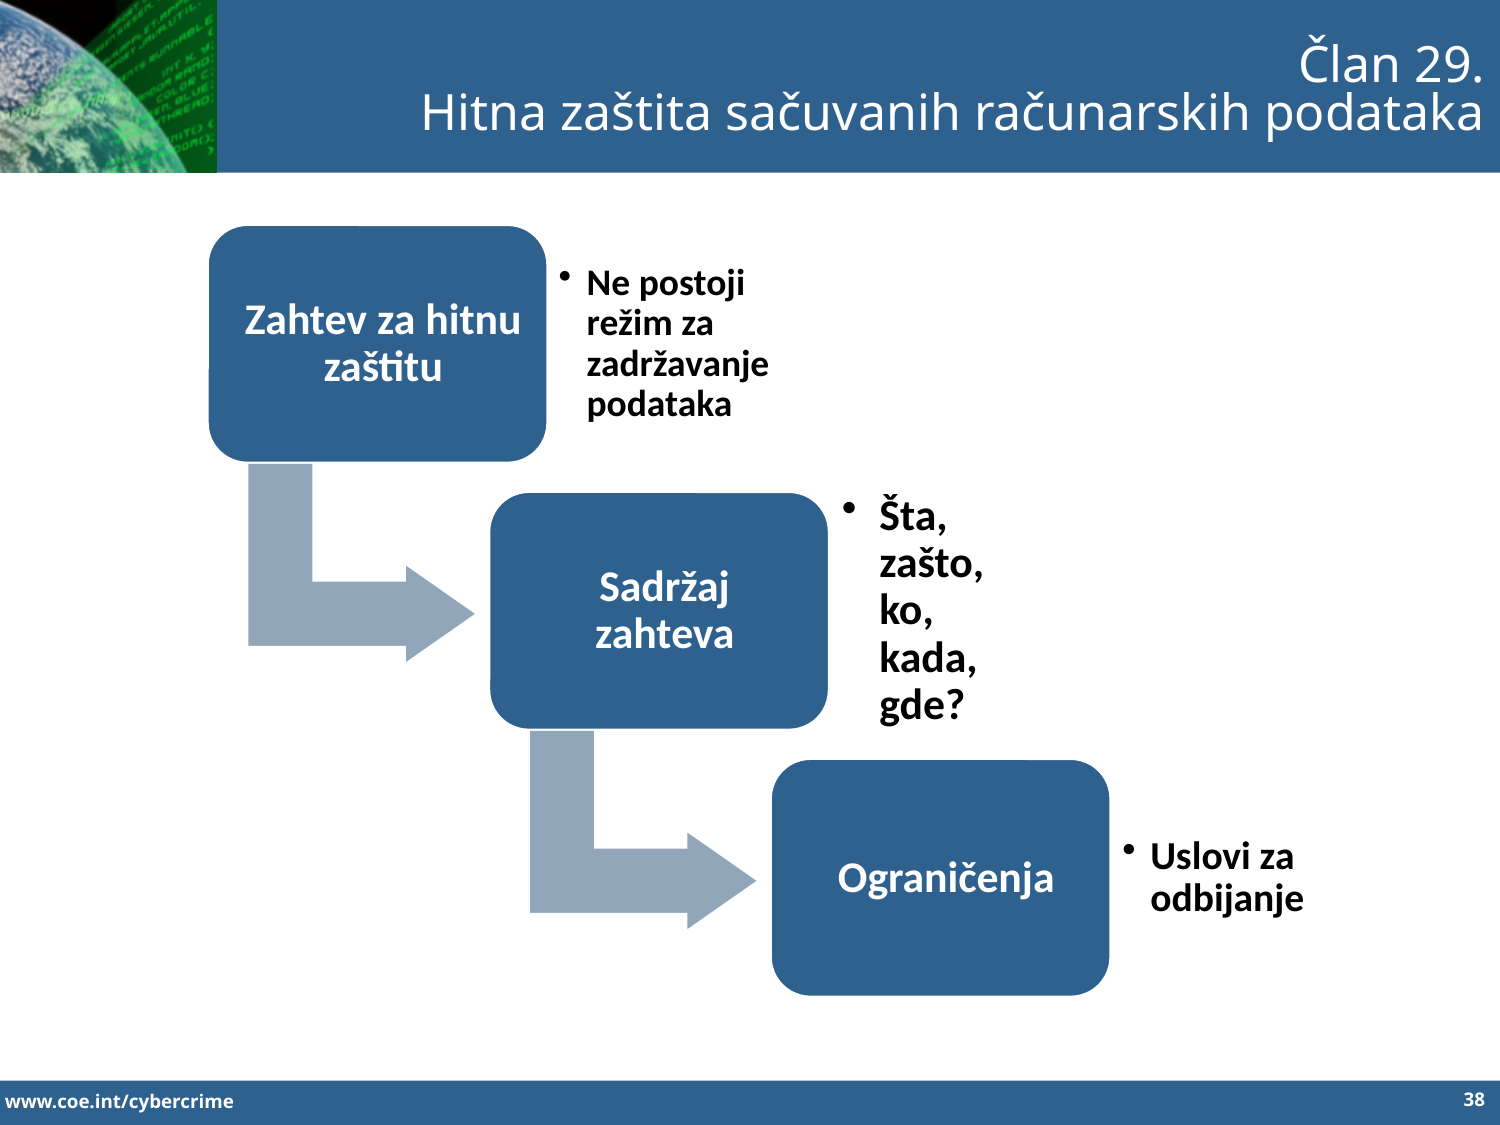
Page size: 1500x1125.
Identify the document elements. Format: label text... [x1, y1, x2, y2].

text_box Član 29. Hitna zaštita sačuvanih računarskih podataka [324, 15, 1500, 168]
picture [0, 1, 217, 173]
slide_number 38 [1149, 1079, 1500, 1125]
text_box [206, 209, 1359, 1013]
